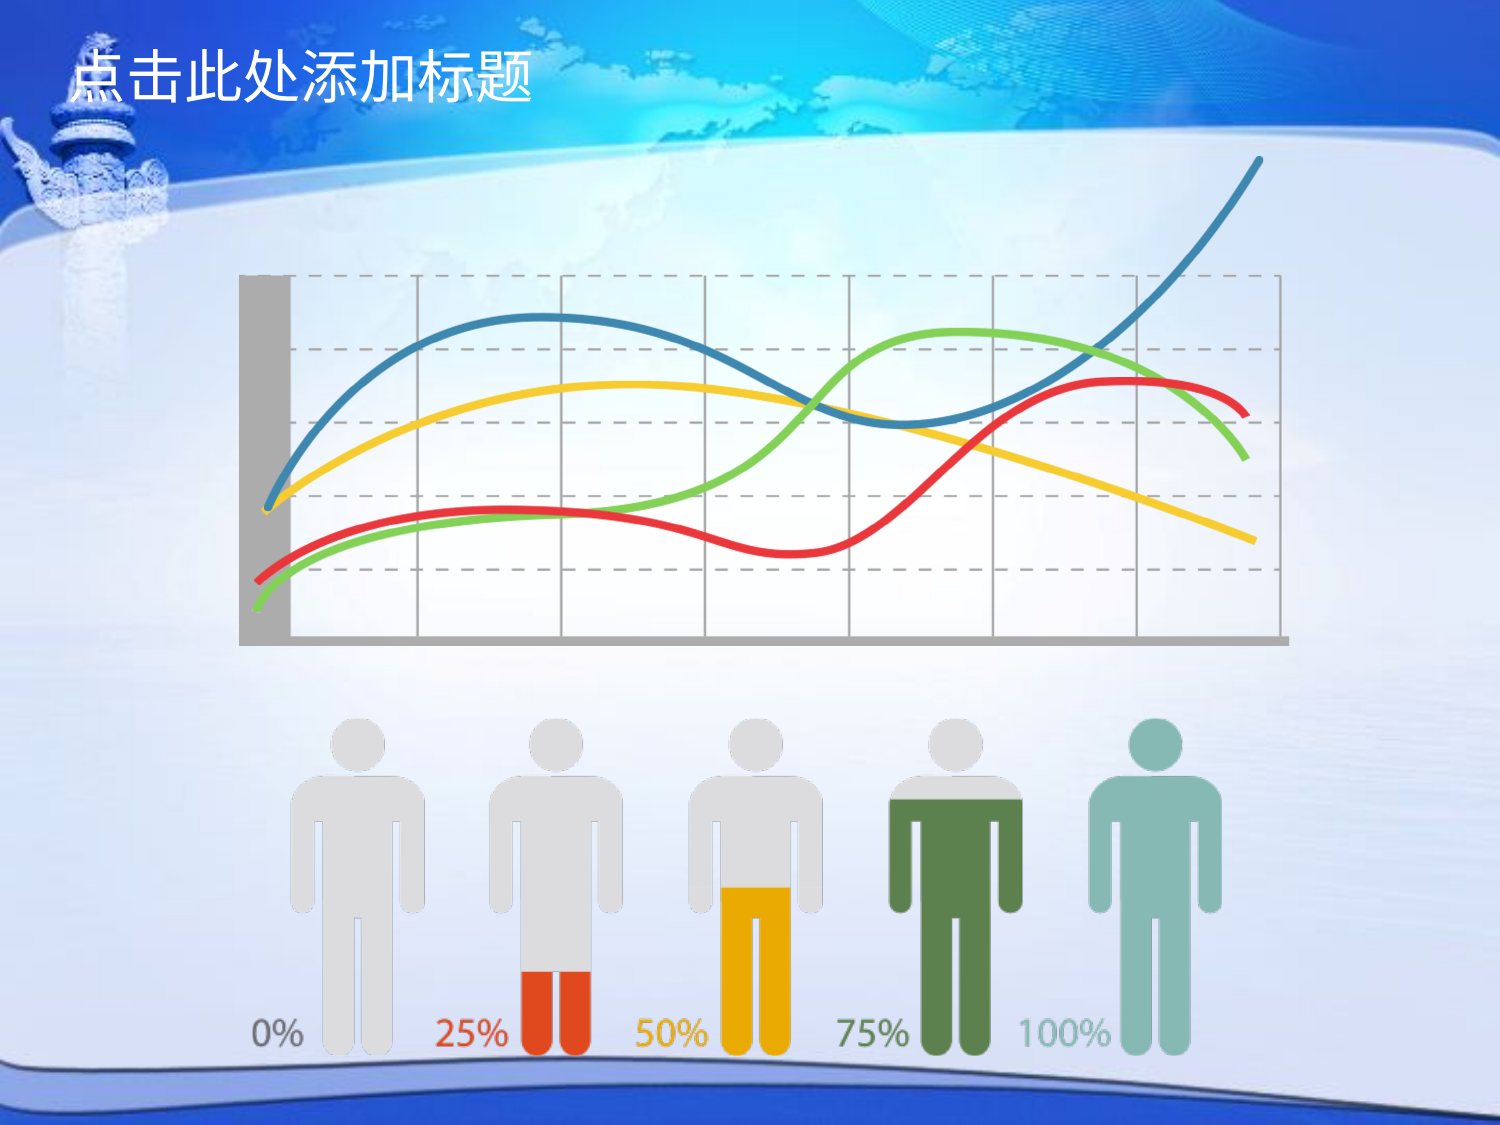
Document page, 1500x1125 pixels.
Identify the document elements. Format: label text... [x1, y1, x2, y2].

picture [0, 0, 1500, 1125]
text_box 点击此处添加标题 [53, 33, 845, 118]
